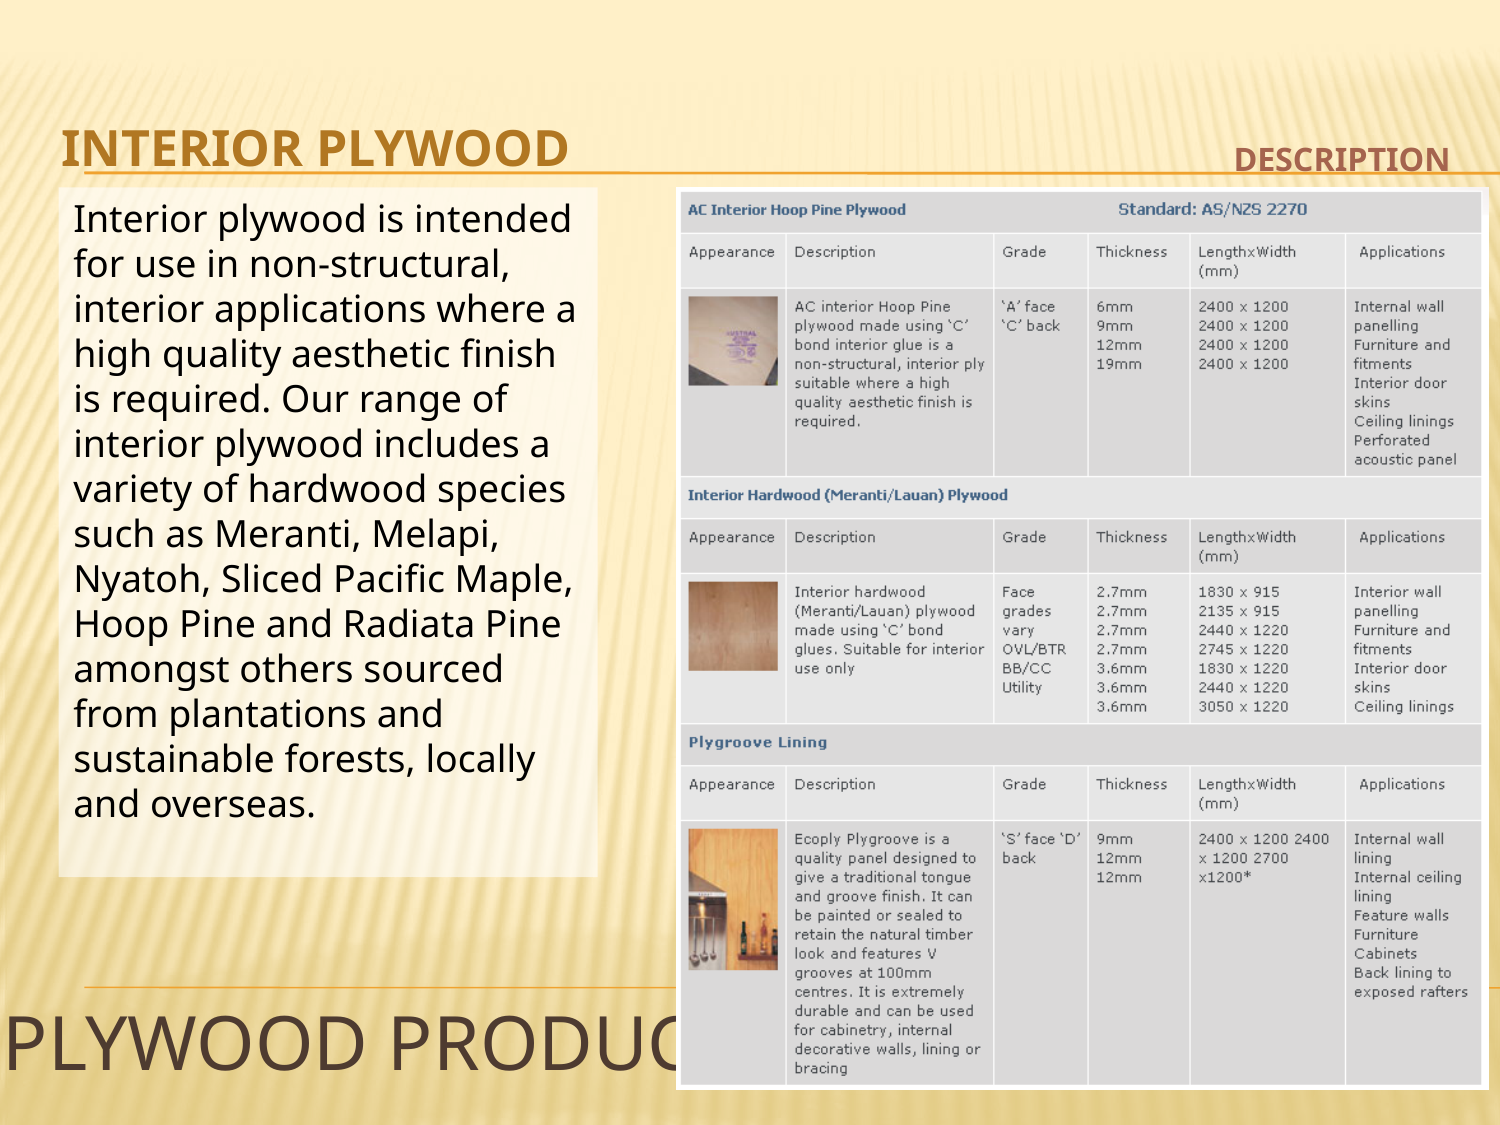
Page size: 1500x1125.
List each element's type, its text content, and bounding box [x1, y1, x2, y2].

text_box Interior plywood is intended for use in non-structural, interior applications where a high quality aesthetic finish is required. Our range of interior plywood includes a variety of hardwood species such as Meranti, Melapi, Nyatoh, Sliced Pacific Maple, Hoop Pine and Radiata Pine amongst others sourced from plantations and sustainable forests, locally and overseas. [58, 187, 598, 878]
title Plywood product [0, 968, 1401, 1114]
picture [675, 187, 1489, 1091]
list description [1218, 117, 1489, 178]
list Interior Plywood [46, 109, 1184, 215]
